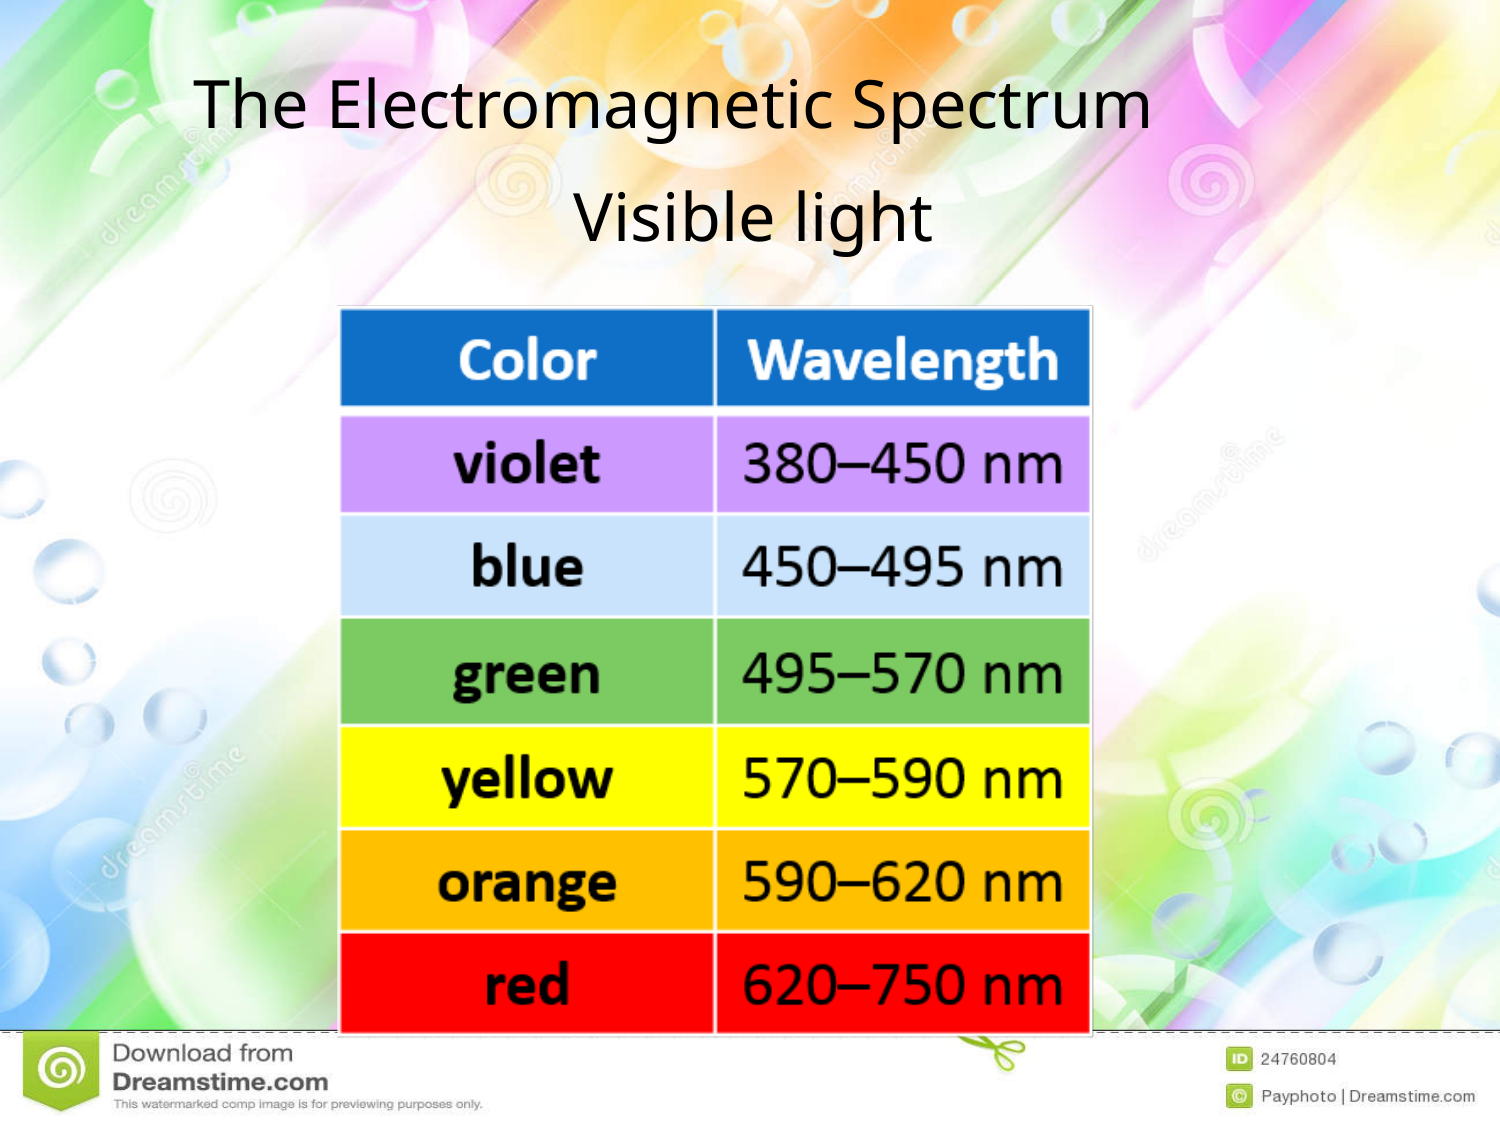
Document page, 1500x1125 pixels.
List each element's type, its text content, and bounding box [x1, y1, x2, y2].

picture [0, 0, 1500, 1125]
text_box The Electromagnetic Spectrum Visible light [178, 54, 1329, 263]
text_box [212, 212, 1388, 289]
